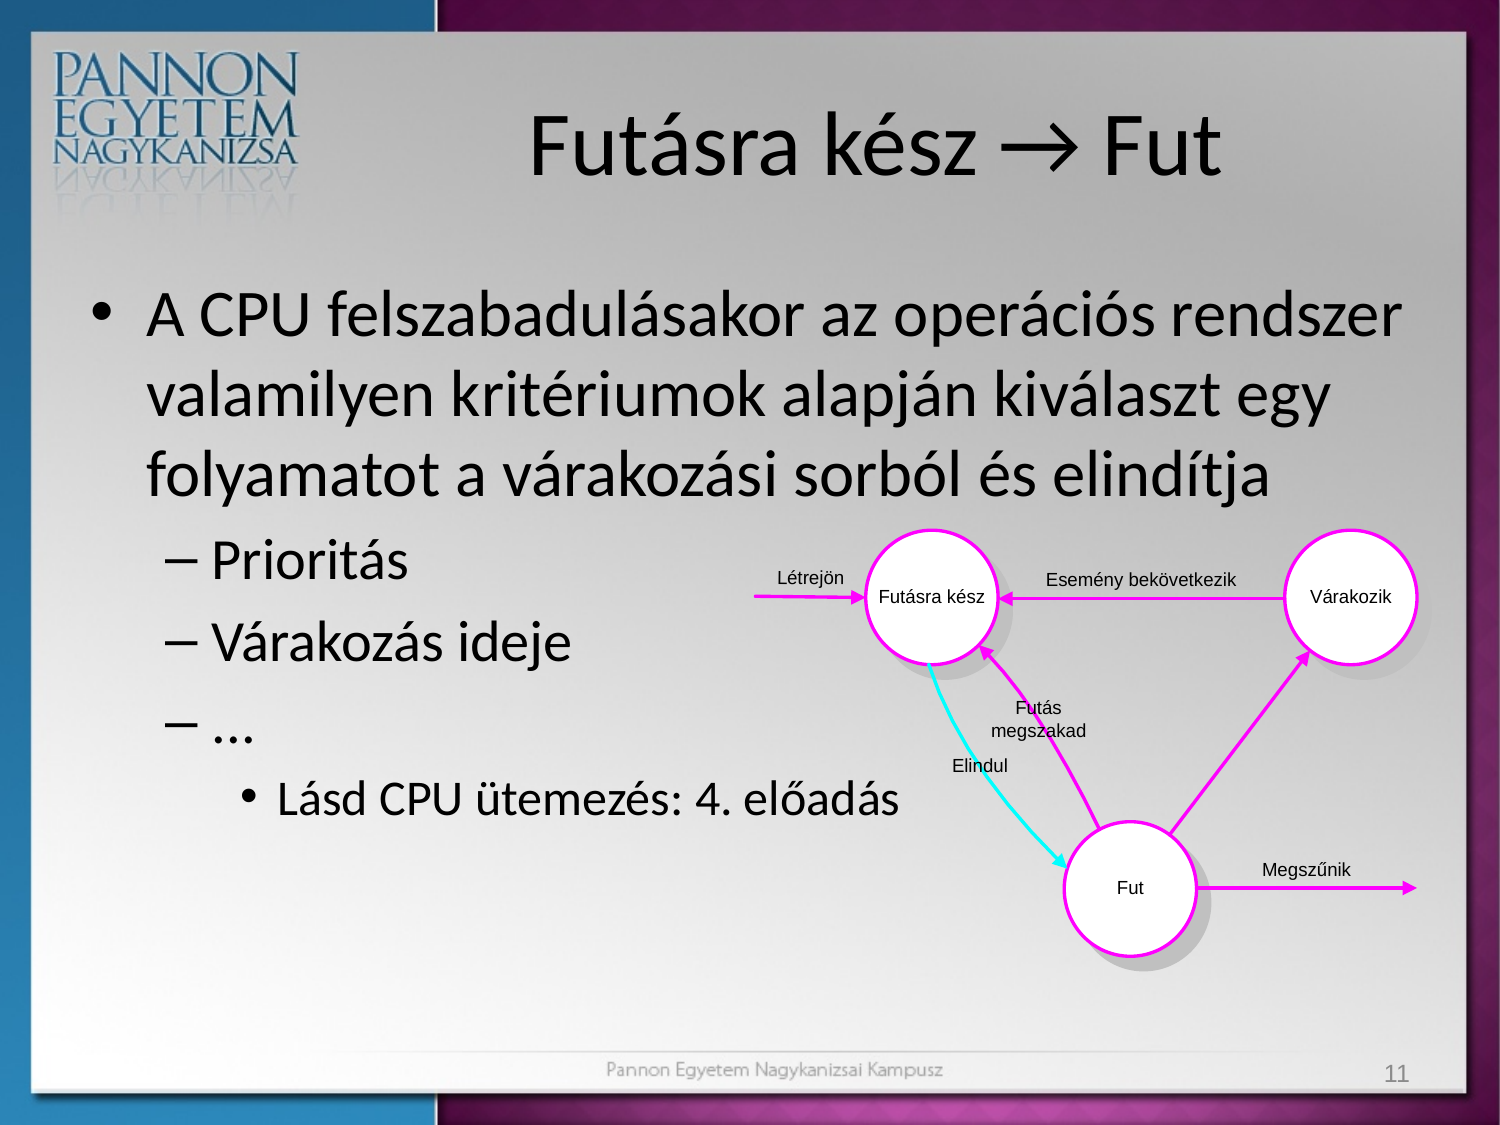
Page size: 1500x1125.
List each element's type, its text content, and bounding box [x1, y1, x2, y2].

picture [0, 0, 1500, 1125]
list A CPU felszabadulásakor az operációs rendszer valamilyen kritériumok alapján kiválaszt egy folyamatot a várakozási sorból és elindítja Prioritás Várakozás ideje ... Lásd CPU ütemezés: 4. előadás [75, 262, 1425, 1038]
slide_number 11 [1074, 1042, 1425, 1103]
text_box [737, 524, 1436, 976]
title Futásra kész → Fut [328, 45, 1425, 233]
